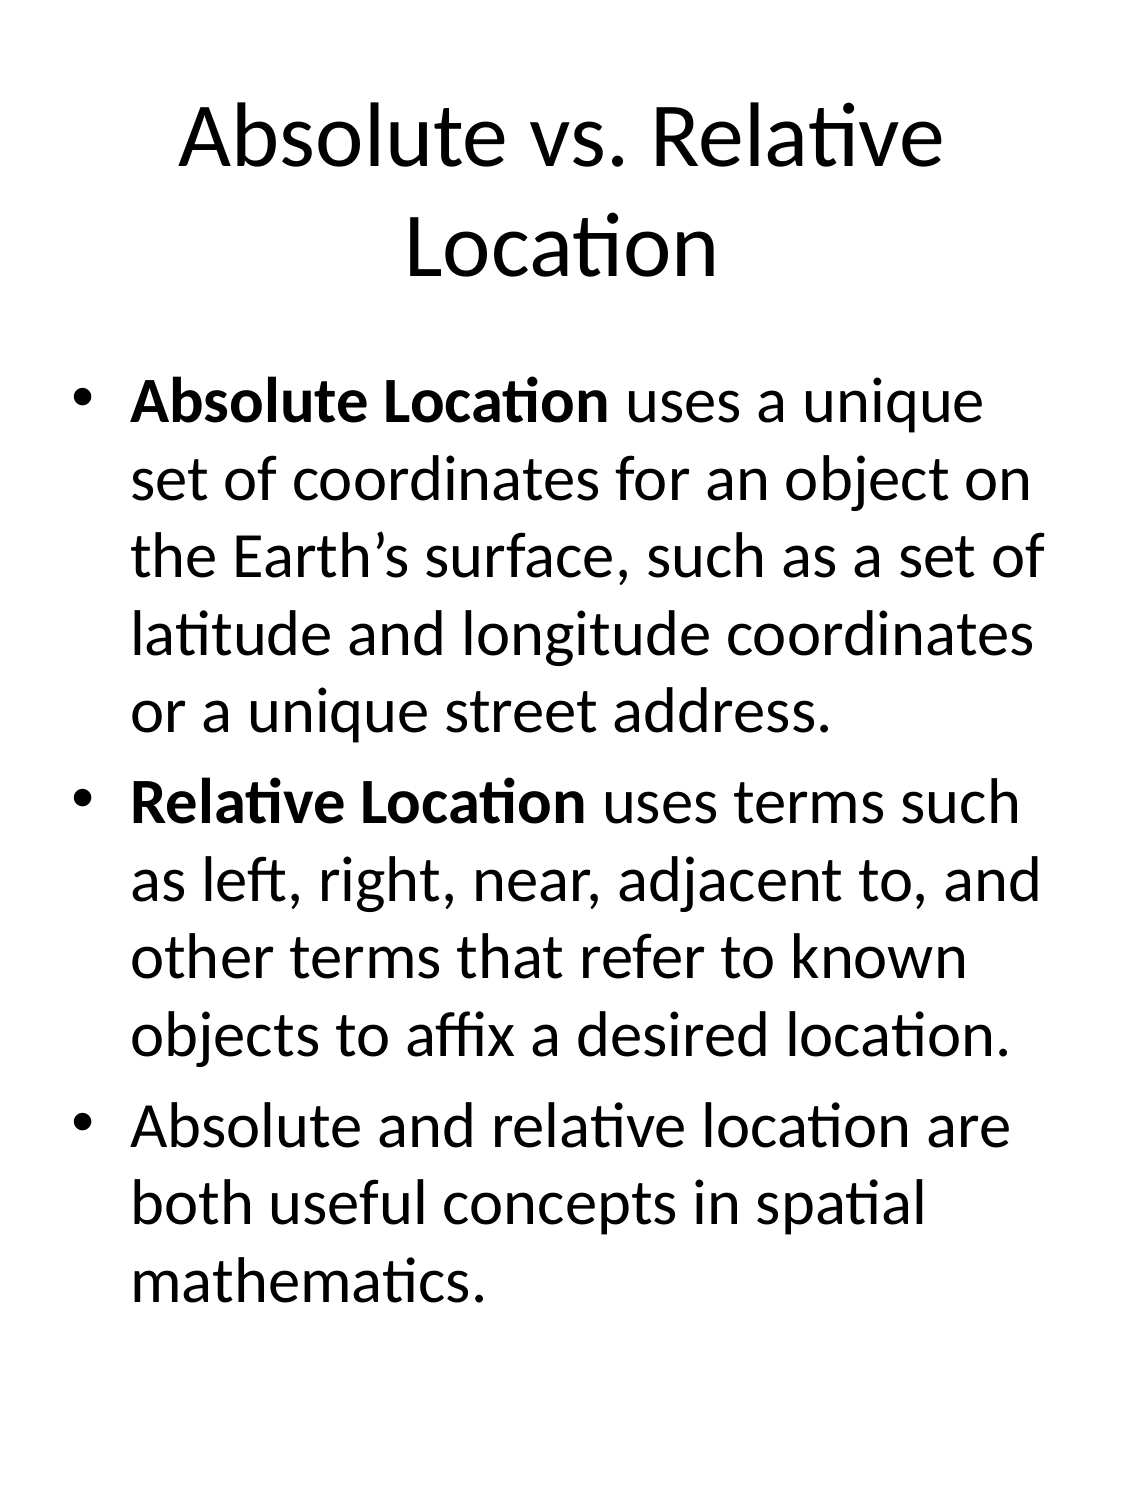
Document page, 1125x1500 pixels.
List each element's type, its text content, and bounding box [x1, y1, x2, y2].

list Absolute Location uses a unique set of coordinates for an object on the Earth’s surface, such as a set of latitude and longitude coordinates or a unique street address. Relative Location uses terms such as left, right, near, adjacent to, and other terms that refer to known objects to affix a desired location. Absolute and relative location are both useful concepts in spatial mathematics. [56, 350, 1069, 1340]
title Absolute vs. Relative Location [56, 60, 1069, 310]
